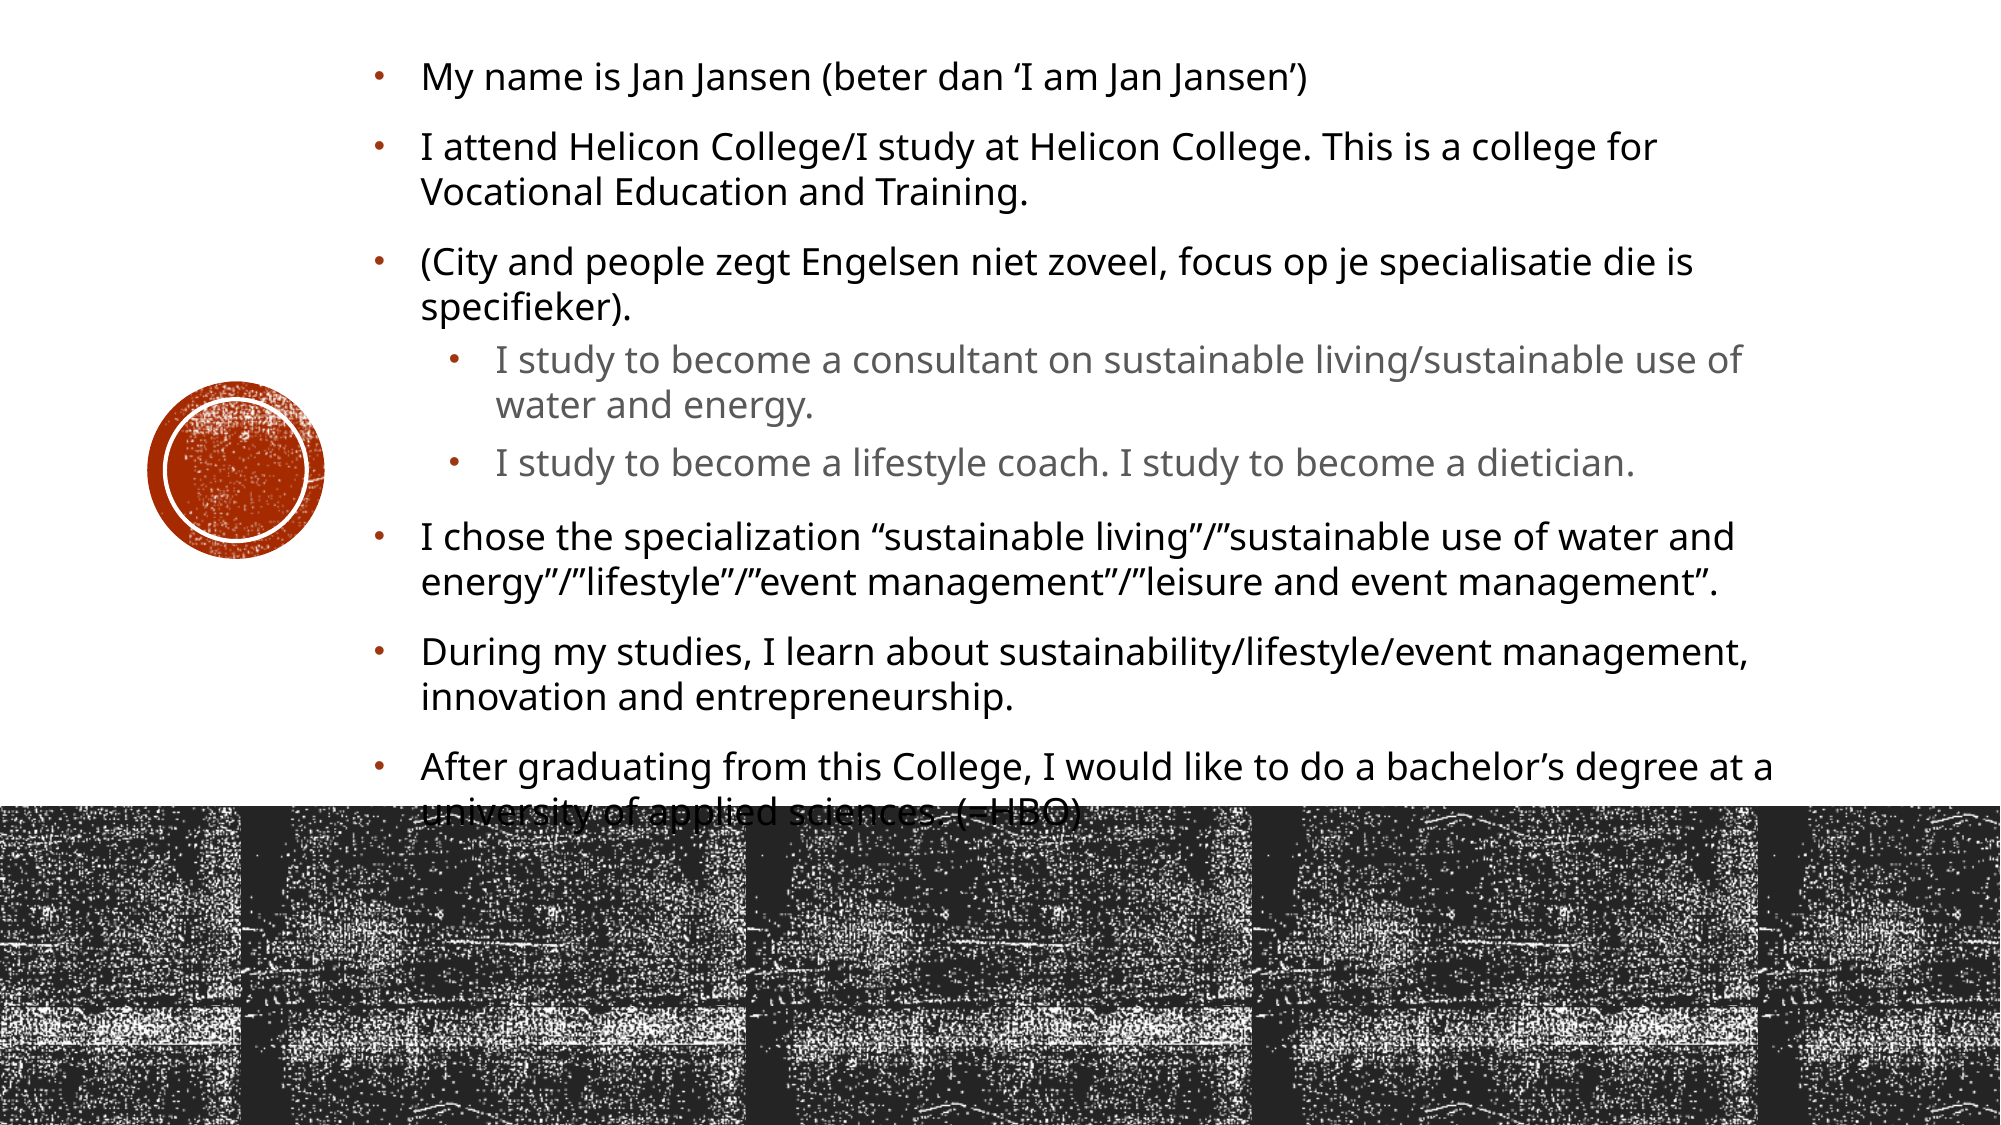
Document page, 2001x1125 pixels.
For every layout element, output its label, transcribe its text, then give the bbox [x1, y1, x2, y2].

list My name is Jan Jansen (beter dan ‘I am Jan Jansen’) I attend Helicon College/I study at Helicon College. This is a college for Vocational Education and Training. (City and people zegt Engelsen niet zoveel, focus op je specialisatie die is specifieker). I study to become a consultant on sustainable living/sustainable use of water and energy. I study to become a lifestyle coach. I study to become a dietician. I chose the specialization “sustainable living”/”sustainable use of water and energy”/”lifestyle”/”event management”/”leisure and event management”. During my studies, I learn about sustainability/lifestyle/event management, innovation and entrepreneurship. After graduating from this College, I would like to do a bachelor’s degree at a university of applied sciences. (=HBO) [358, 45, 1844, 888]
